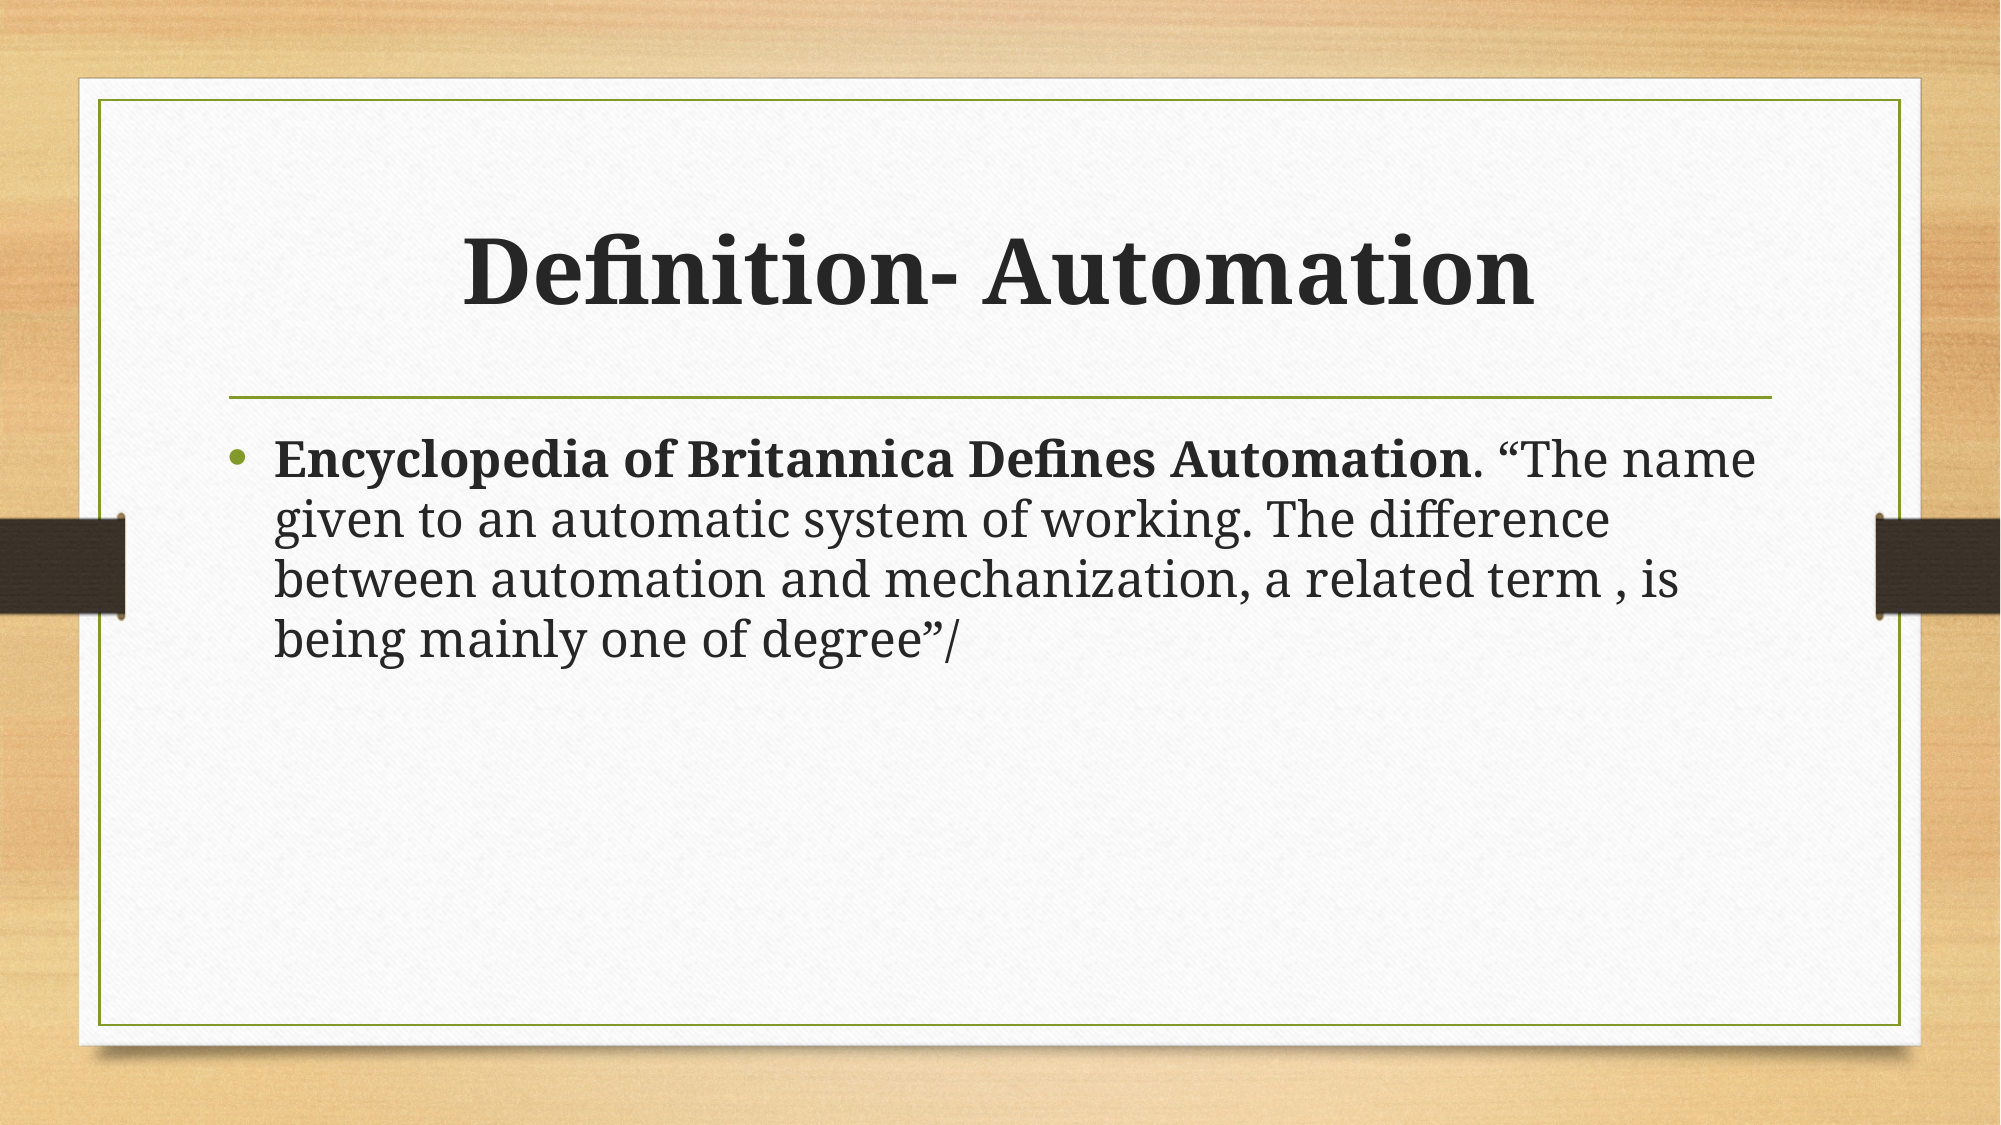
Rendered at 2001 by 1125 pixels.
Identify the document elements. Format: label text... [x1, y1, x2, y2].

list Encyclopedia of Britannica Defines Automation. “The name given to an automatic system of working. The difference between automation and mechanization, a related term , is being mainly one of degree”/ [212, 419, 1788, 964]
title Definition- Automation [212, 161, 1788, 375]
picture [0, 0, 2001, 1125]
